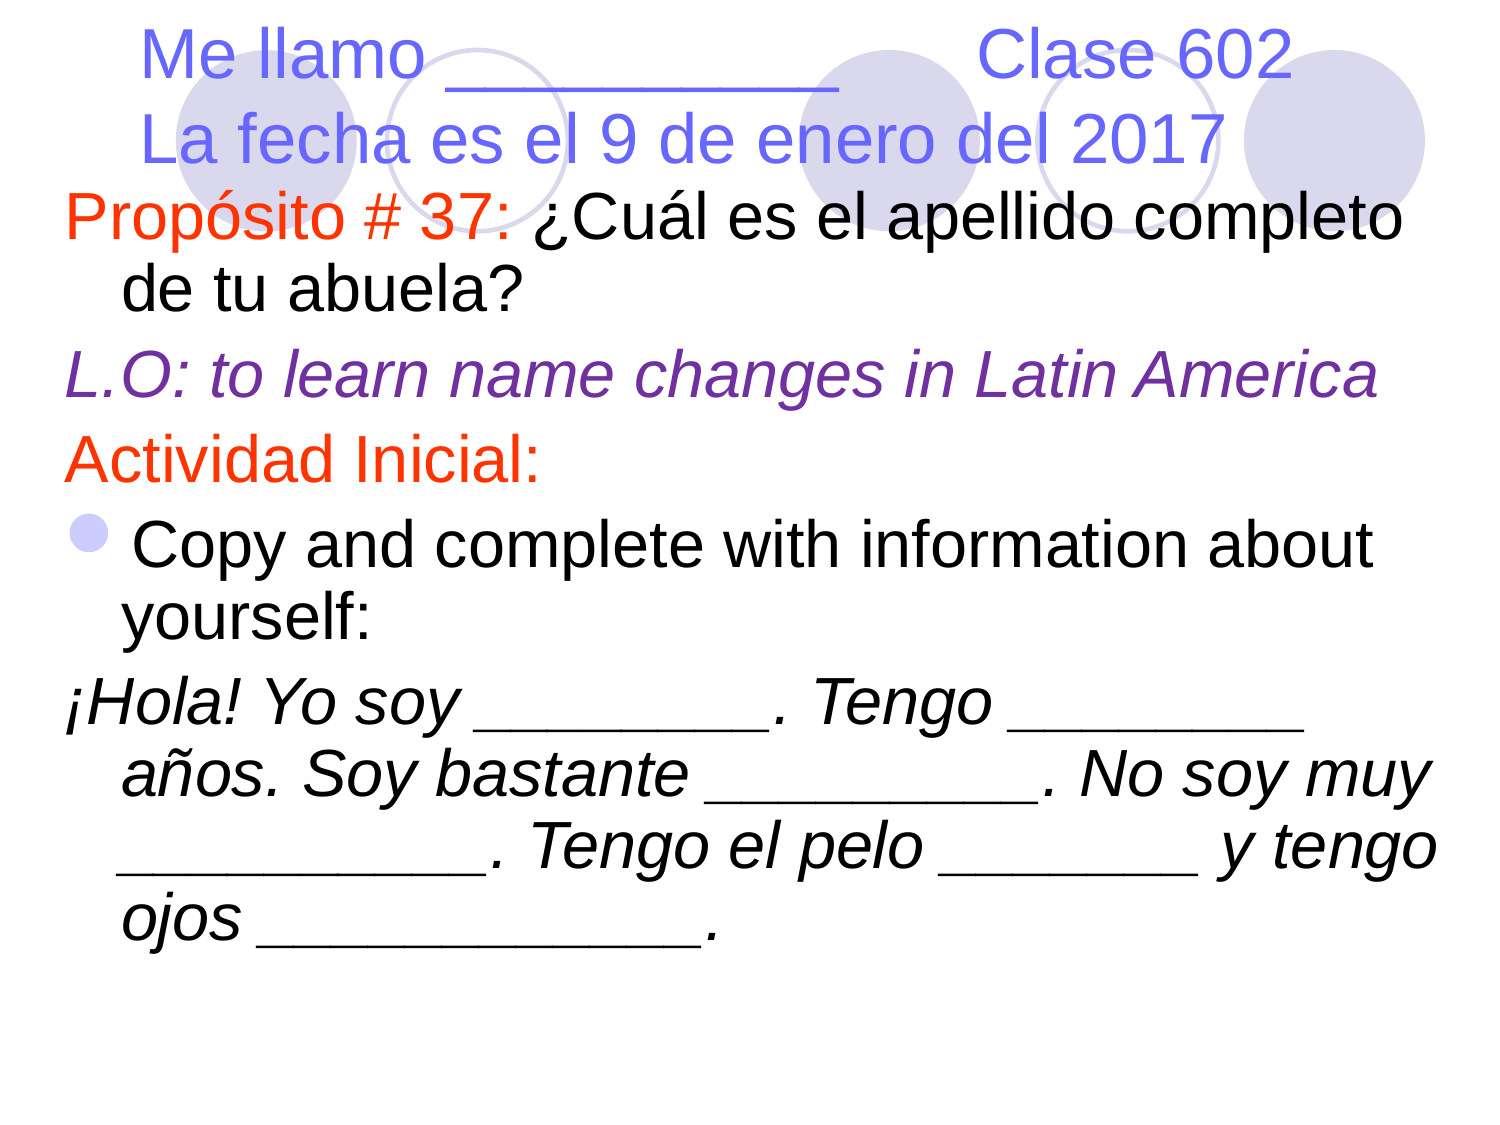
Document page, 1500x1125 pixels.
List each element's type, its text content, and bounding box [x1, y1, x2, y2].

text_box Me llamo __________ Clase 602 La fecha es el 9 de enero del 2017 [124, 0, 1463, 174]
text_box Propósito # 37: ¿Cuál es el apellido completo de tu abuela? L.O: to learn name changes in Latin America Actividad Inicial: Copy and complete with information about yourself: ¡Hola! Yo soy ________. Tengo ________ años. Soy bastante _________. No soy muy __________. Tengo el pelo _______ y tengo ojos ____________. [49, 174, 1475, 919]
